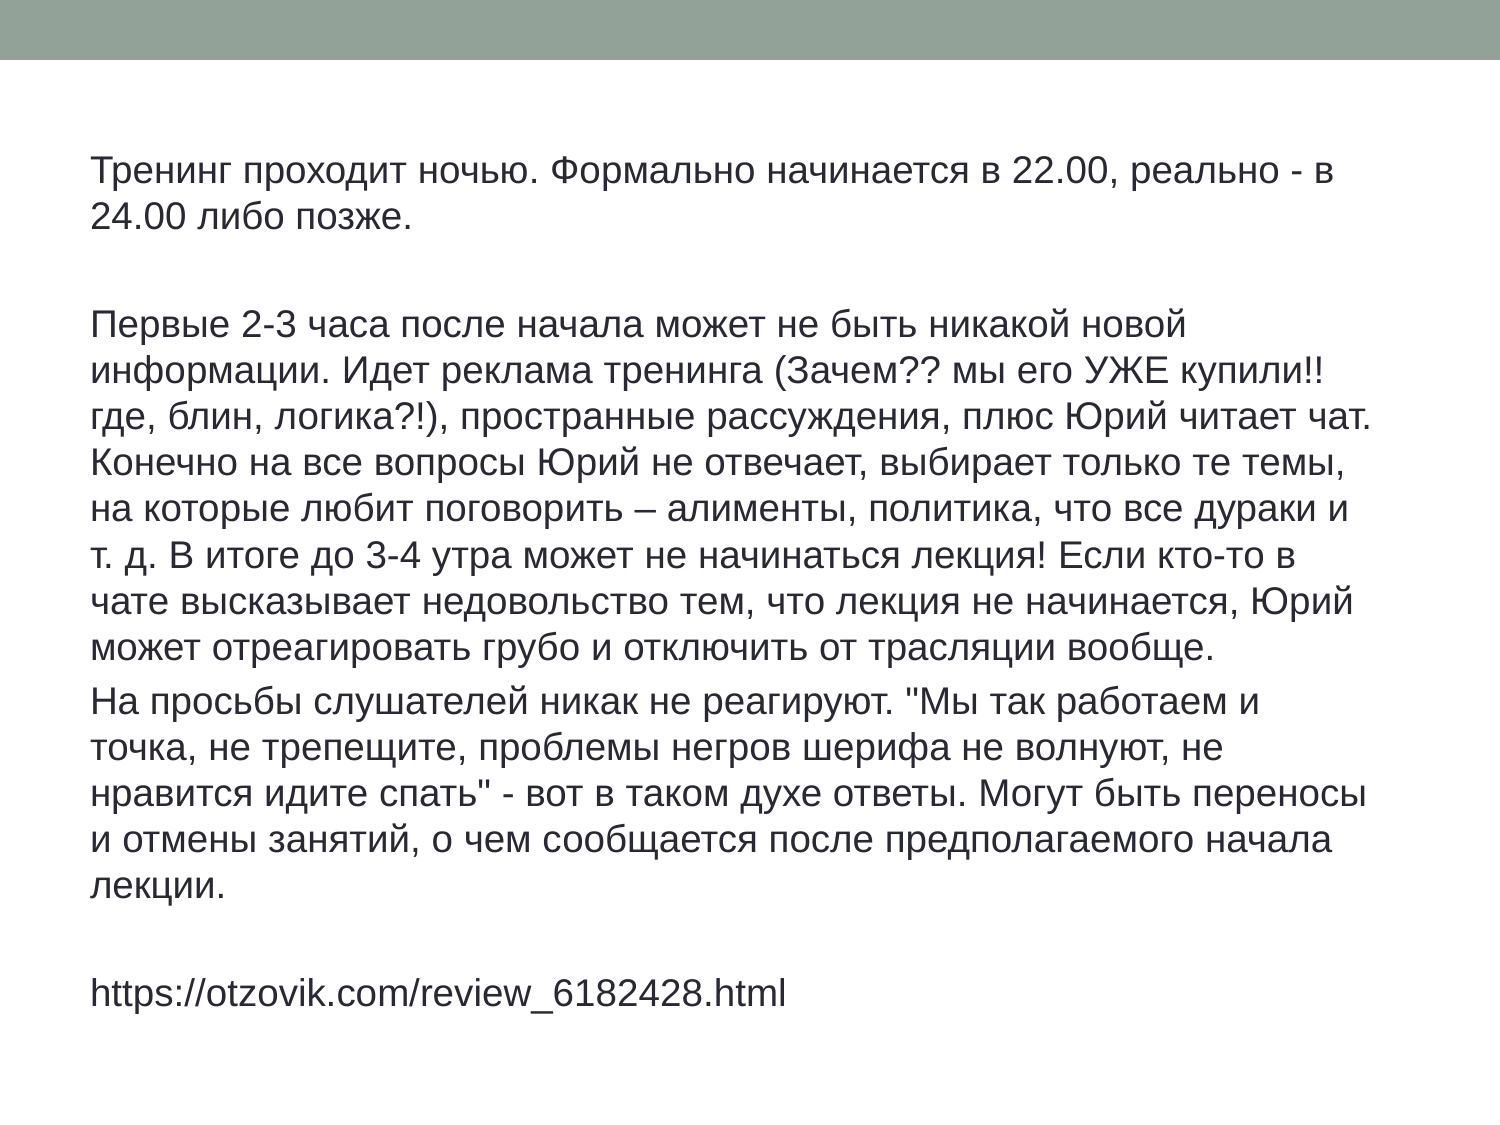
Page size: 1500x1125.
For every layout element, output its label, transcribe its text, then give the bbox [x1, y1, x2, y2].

list Тренинг проходит ночью. Формально начинается в 22.00, реально - в 24.00 либо позже. Первые 2-3 часа после начала может не быть никакой новой информации. Идет реклама тренинга (Зачем?? мы его УЖЕ купили!! где, блин, логика?!), пространные рассуждения, плюс Юрий читает чат. Конечно на все вопросы Юрий не отвечает, выбирает только те темы, на которые любит поговорить – алименты, политика, что все дураки и т. д. В итоге до 3-4 утра может не начинаться лекция! Если кто-то в чате высказывает недовольство тем, что лекция не начинается, Юрий может отреагировать грубо и отключить от трасляции вообще. На просьбы слушателей никак не реагируют. "Мы так работаем и точка, не трепещите, проблемы негров шерифа не волнуют, не нравится идите спать" - вот в таком духе ответы. Могут быть переносы и отмены занятий, о чем сообщается после предполагаемого начала лекции. https://otzovik.com/review_6182428.html [75, 137, 1388, 1063]
